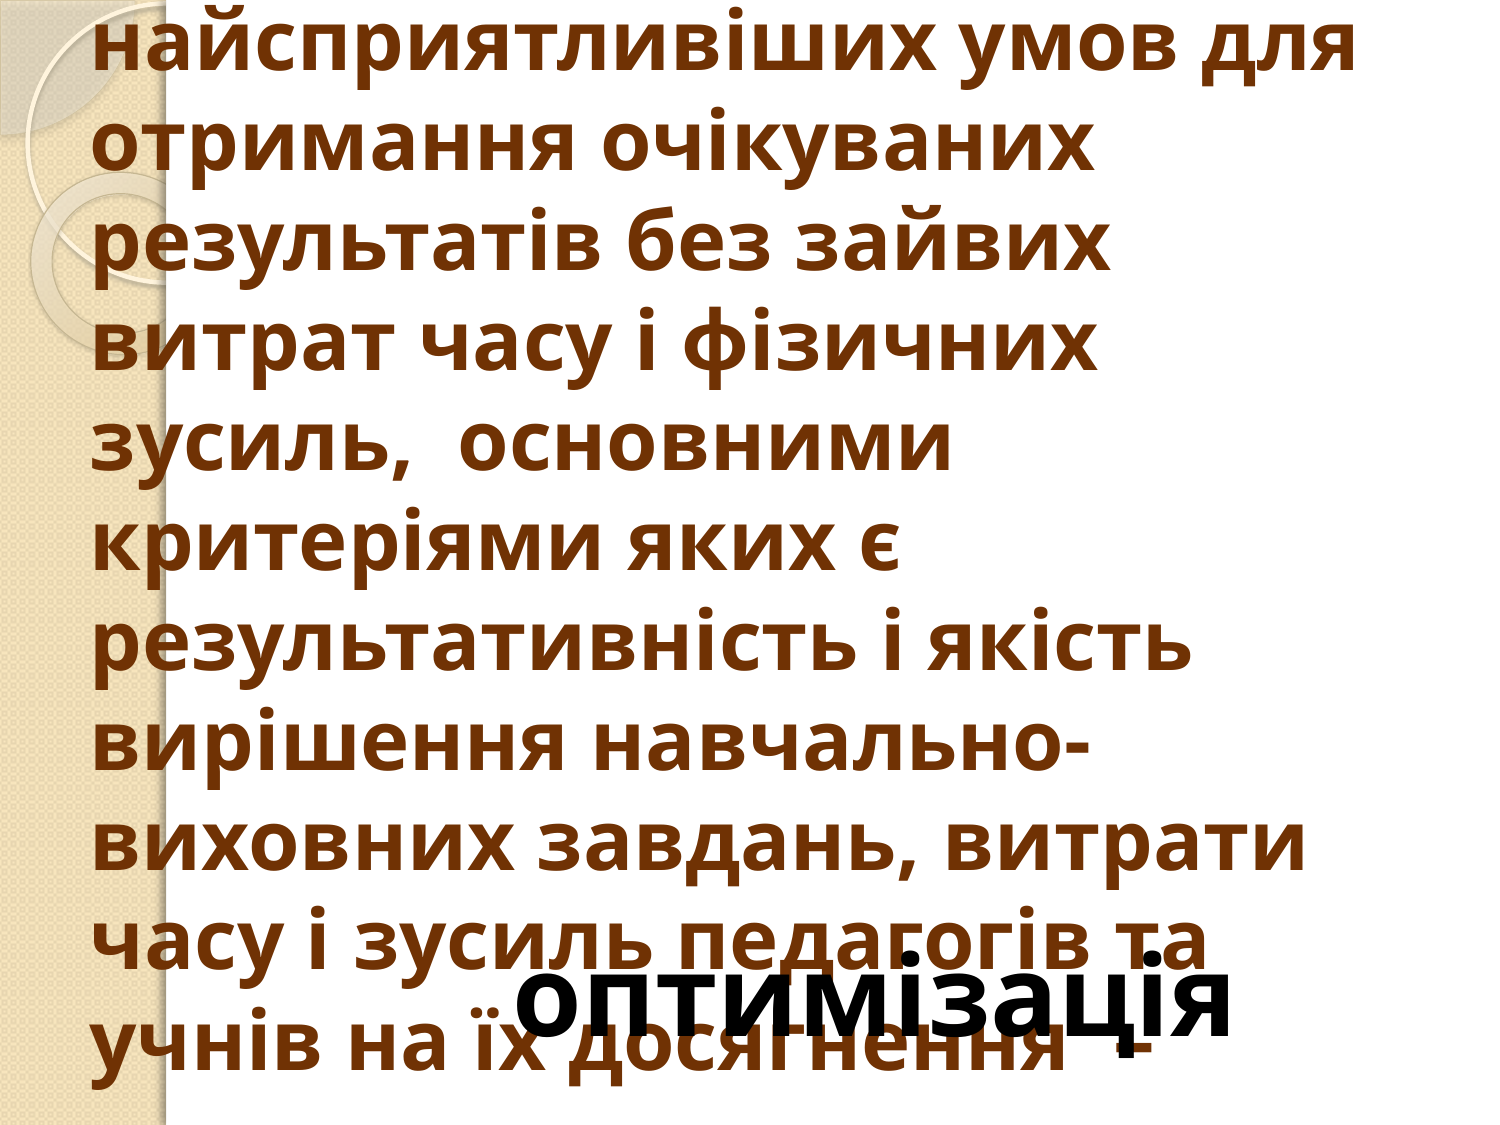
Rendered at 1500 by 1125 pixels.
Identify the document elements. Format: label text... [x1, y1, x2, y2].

title Створення найсприятливіших умов для отримання очікуваних результатів без зайвих витрат часу і фізичних зусиль, основними критеріями яких є результативність і якість вирішення навчально-виховних завдань, витрати часу і зусиль педагогів та учнів на їх досягнення – [75, 45, 1425, 916]
list оптимізація [75, 916, 1425, 1083]
